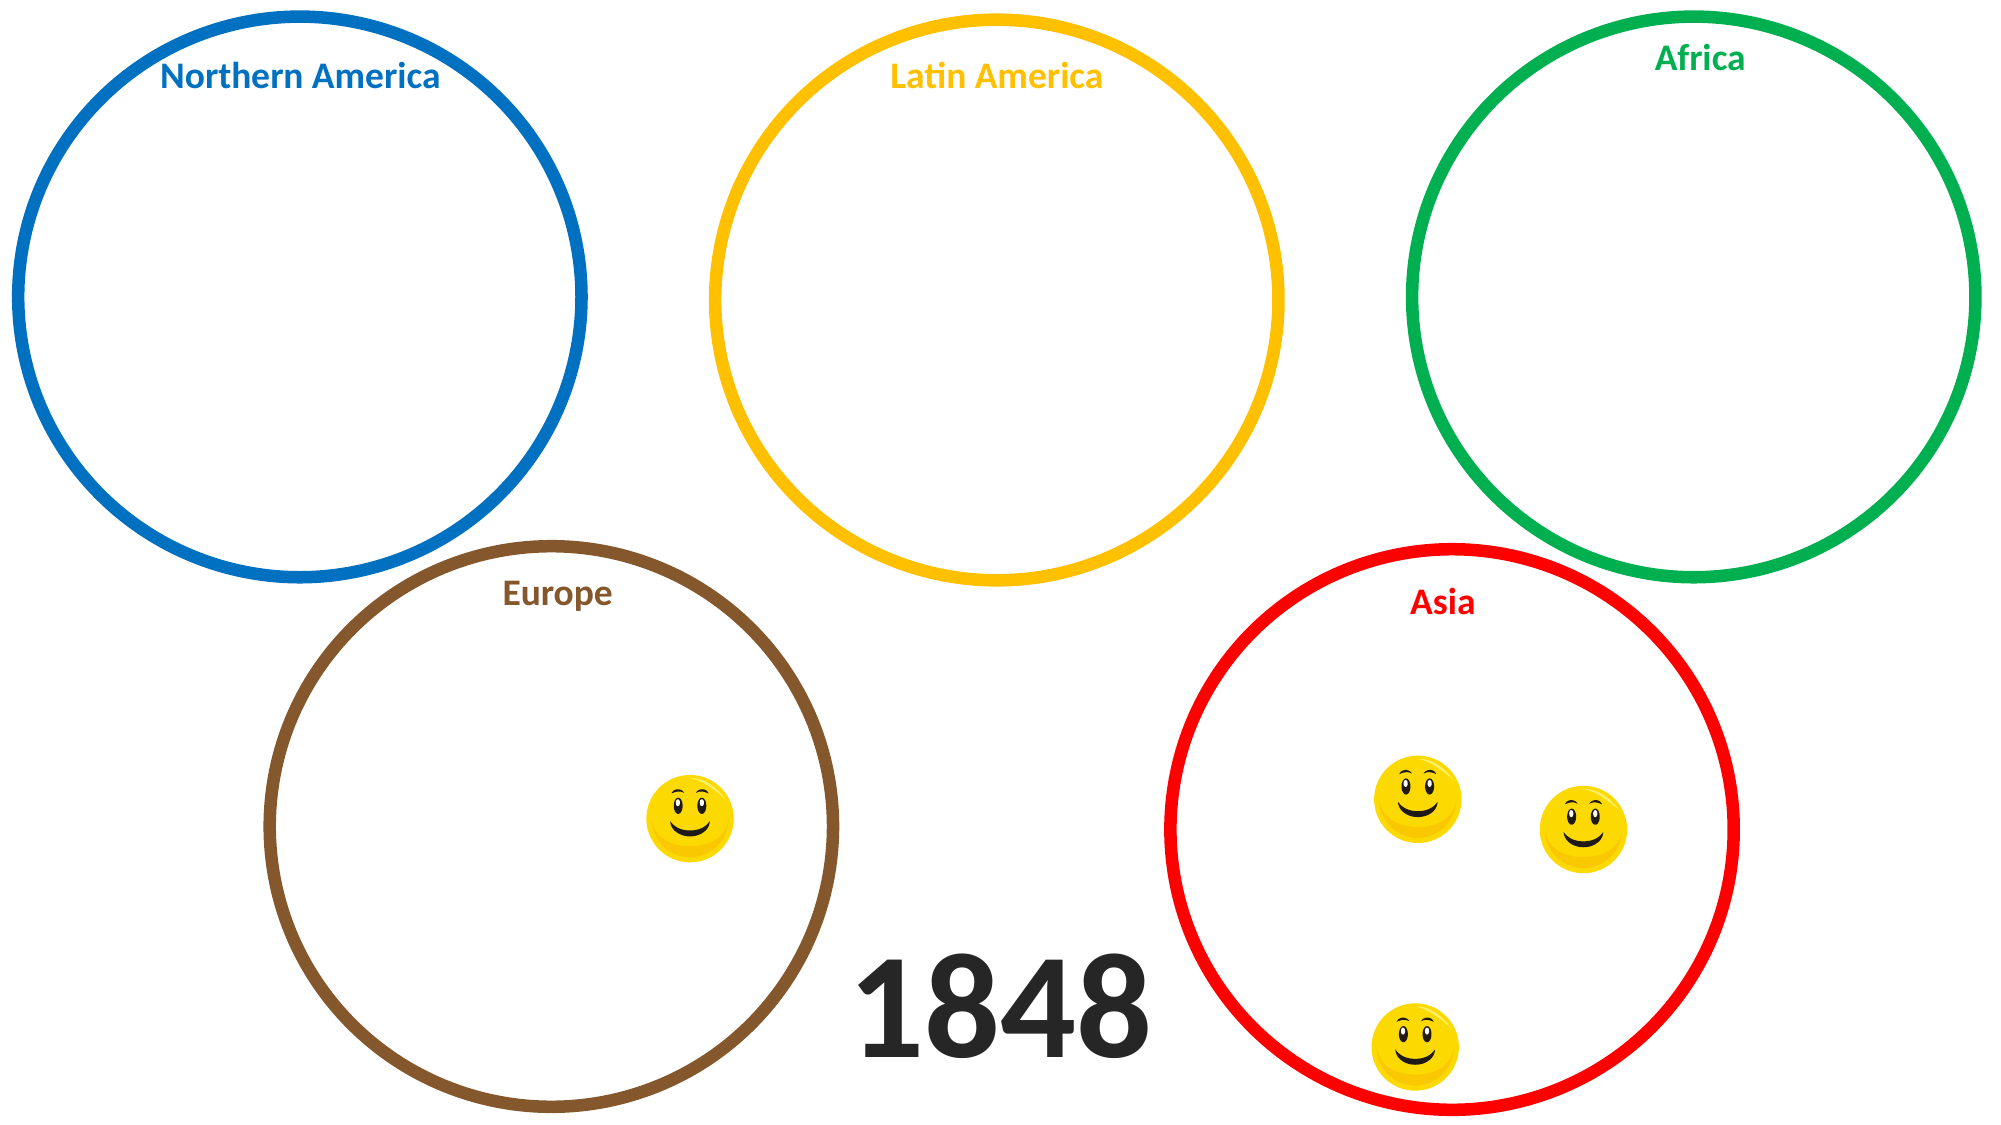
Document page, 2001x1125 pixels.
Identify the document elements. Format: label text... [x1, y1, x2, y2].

text_box Africa [1640, 25, 1788, 86]
picture [1374, 755, 1462, 843]
text_box [178, 15, 422, 43]
picture [646, 774, 734, 863]
text_box [1411, 15, 1977, 579]
text_box [714, 46, 1280, 582]
picture [1539, 785, 1628, 874]
text_box [17, 61, 583, 579]
text_box Europe [488, 560, 647, 621]
text_box [1169, 548, 1735, 1111]
text_box [268, 545, 835, 1108]
text_box Asia [1395, 569, 1493, 630]
picture [1371, 1003, 1459, 1091]
text_box Northern America [145, 43, 497, 104]
text_box Latin America [875, 43, 1122, 104]
text_box [881, 18, 1112, 43]
text_box 1848 [820, 900, 1181, 1095]
